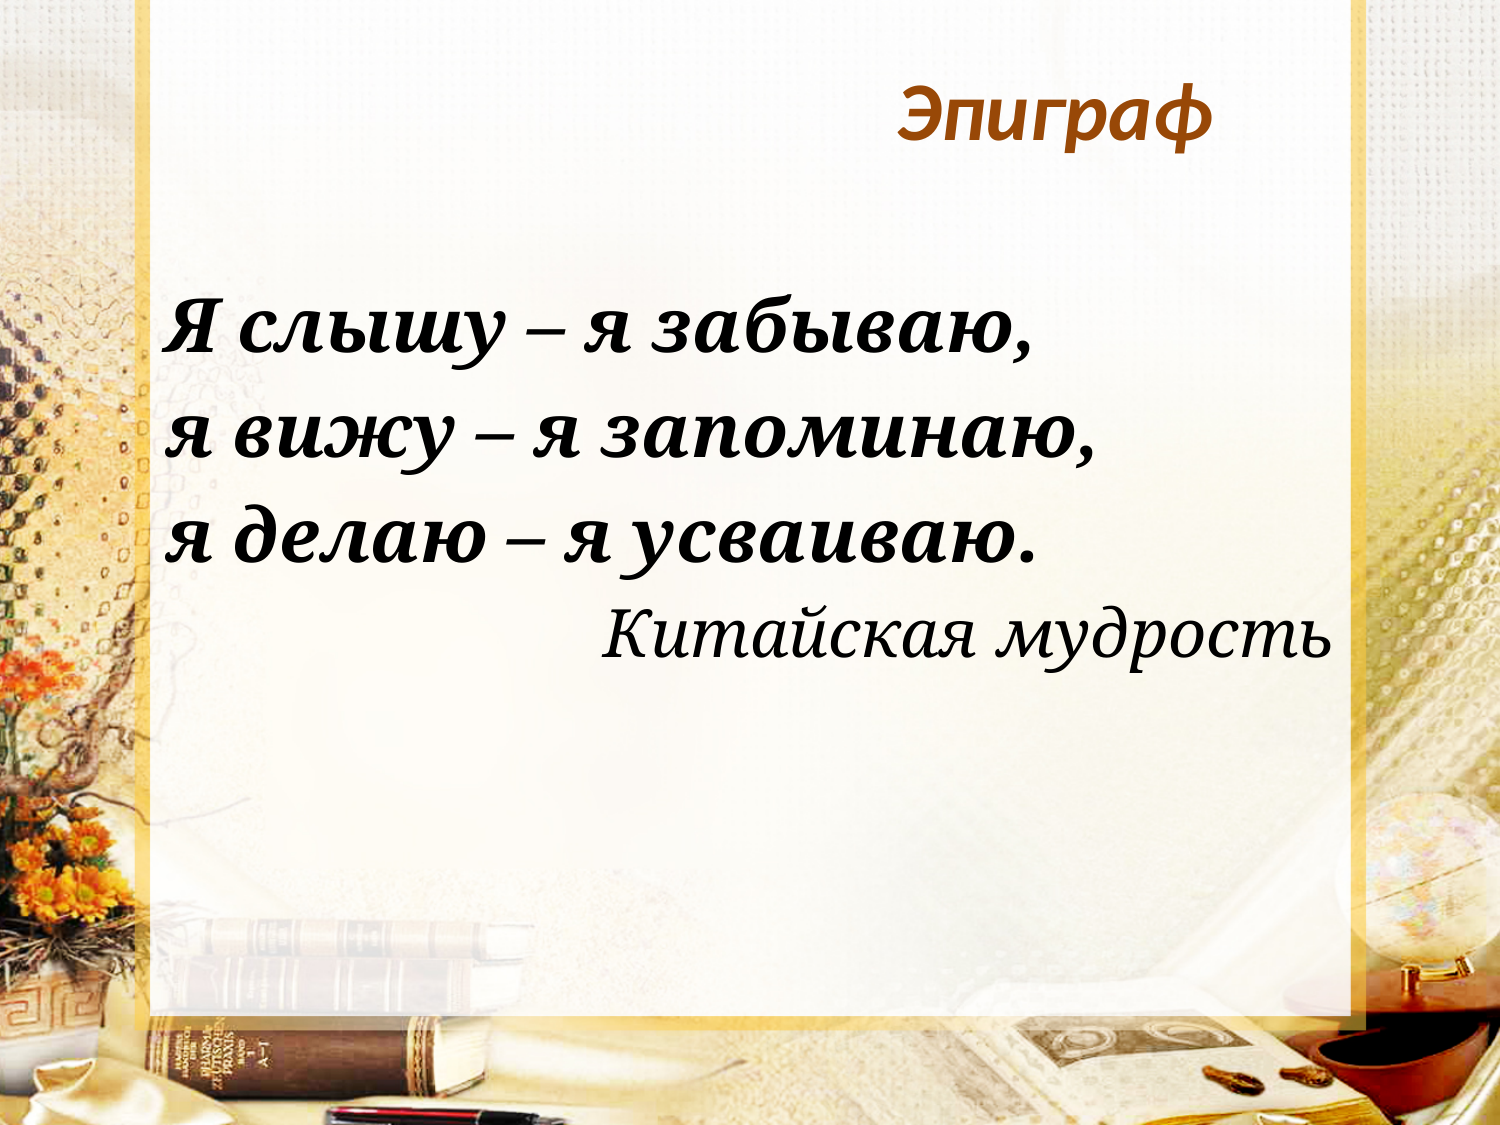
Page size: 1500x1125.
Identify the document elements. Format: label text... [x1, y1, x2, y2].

list Эпиграф Я слышу – я забываю, я вижу – я запоминаю, я делаю – я усваиваю. Китайская мудрость [150, 50, 1350, 1005]
picture [0, 0, 1500, 1125]
